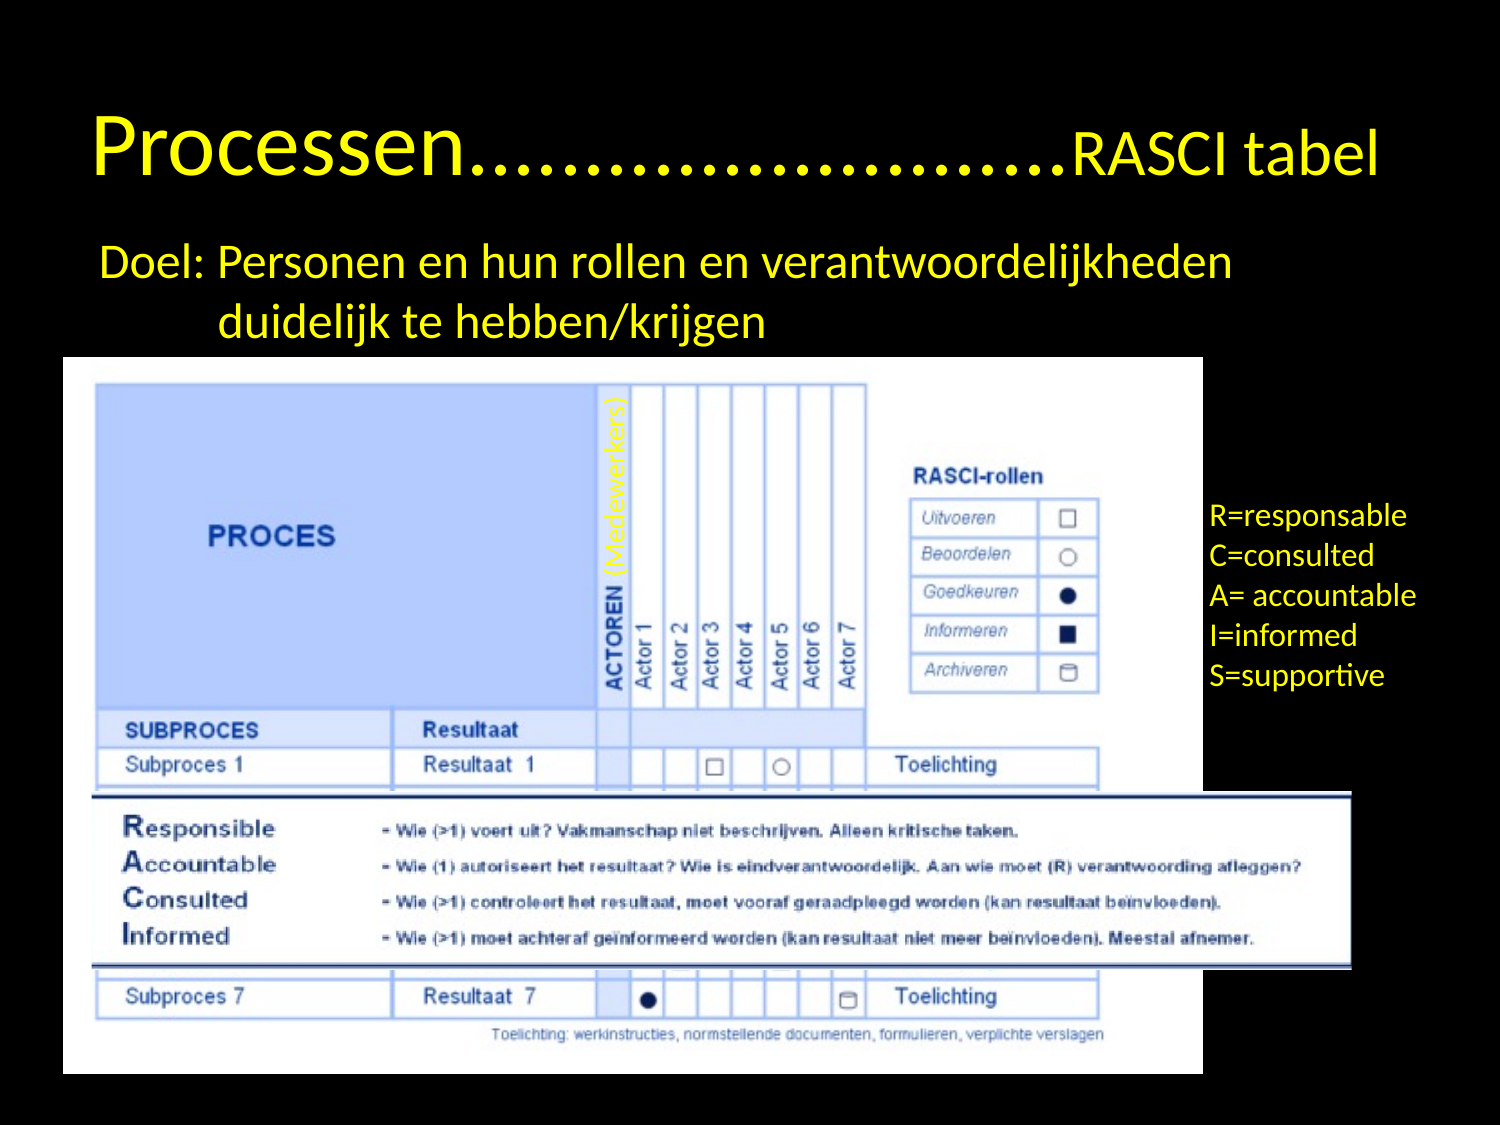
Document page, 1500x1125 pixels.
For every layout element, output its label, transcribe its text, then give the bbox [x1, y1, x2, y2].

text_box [91, 791, 1352, 970]
text_box R=responsable C=consulted A= accountable I=informed S=supportive [1207, 485, 1432, 701]
title Processen..........................RASCI tabel [75, 45, 1425, 233]
picture [62, 357, 1203, 1075]
text_box Doel: Personen en hun rollen en verantwoordelijkheden duidelijk te hebben/krijgen [84, 221, 1260, 357]
